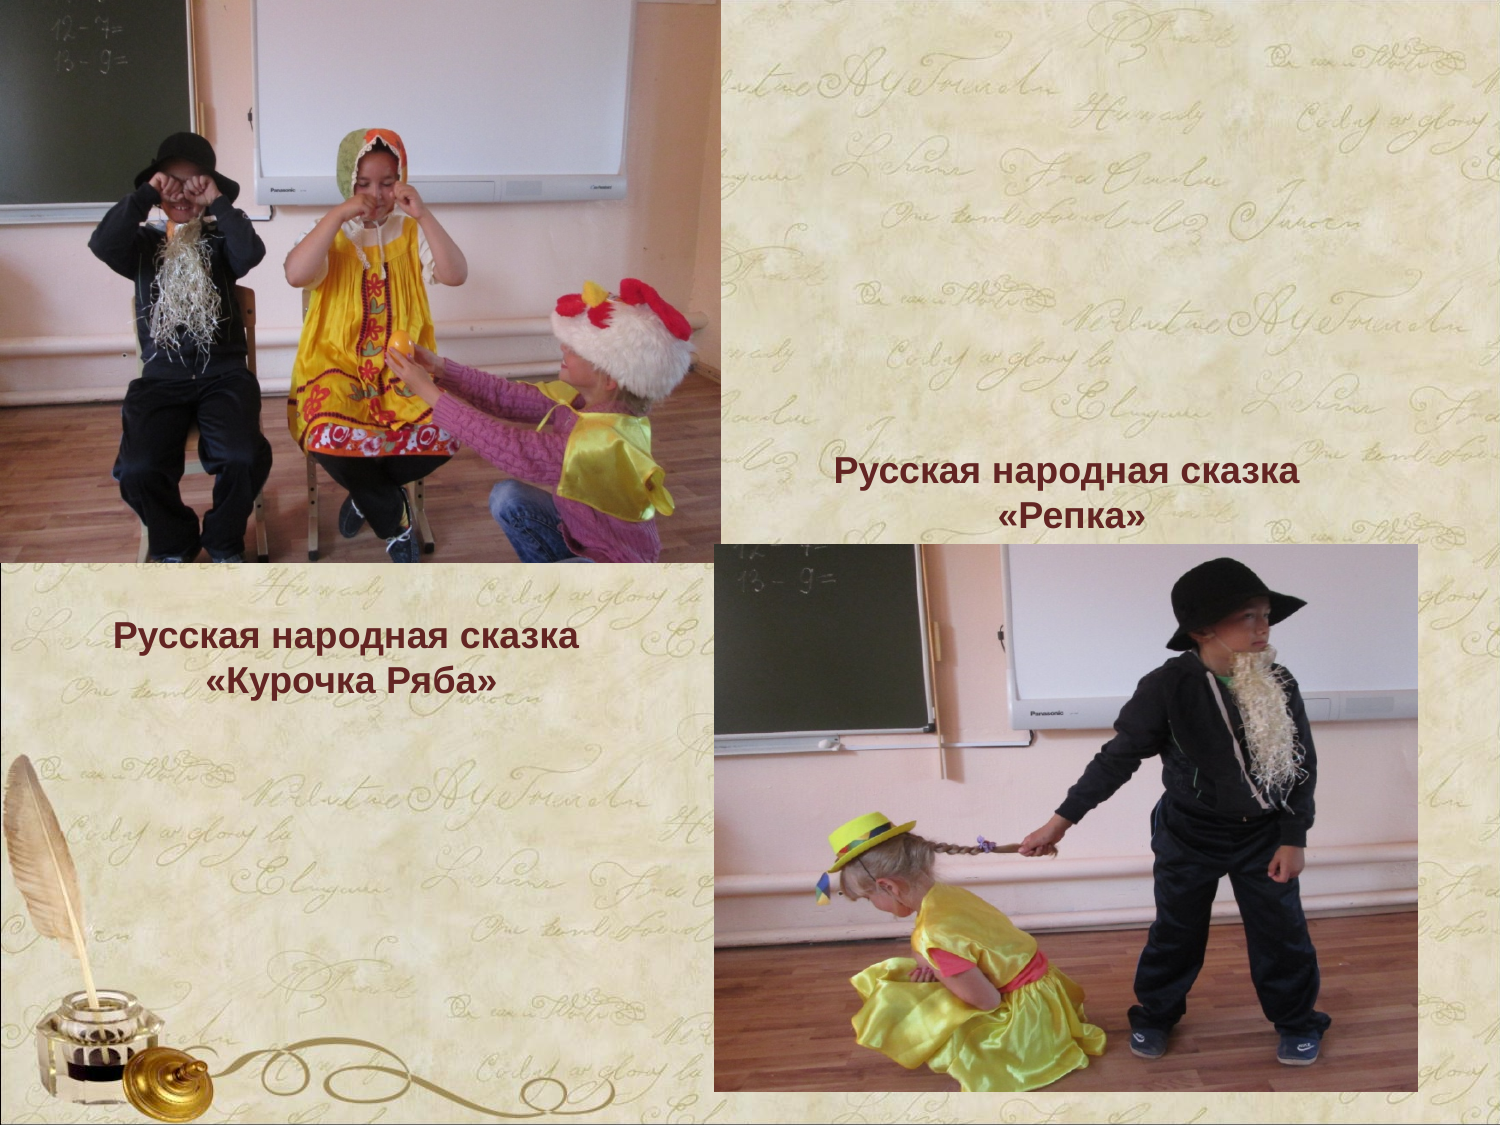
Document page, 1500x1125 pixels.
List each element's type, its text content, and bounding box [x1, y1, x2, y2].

text_box Русская народная сказка «Репка» [724, 438, 1430, 544]
picture [0, 0, 1500, 1125]
text_box Русская народная сказка «Курочка Ряба» [0, 603, 703, 709]
